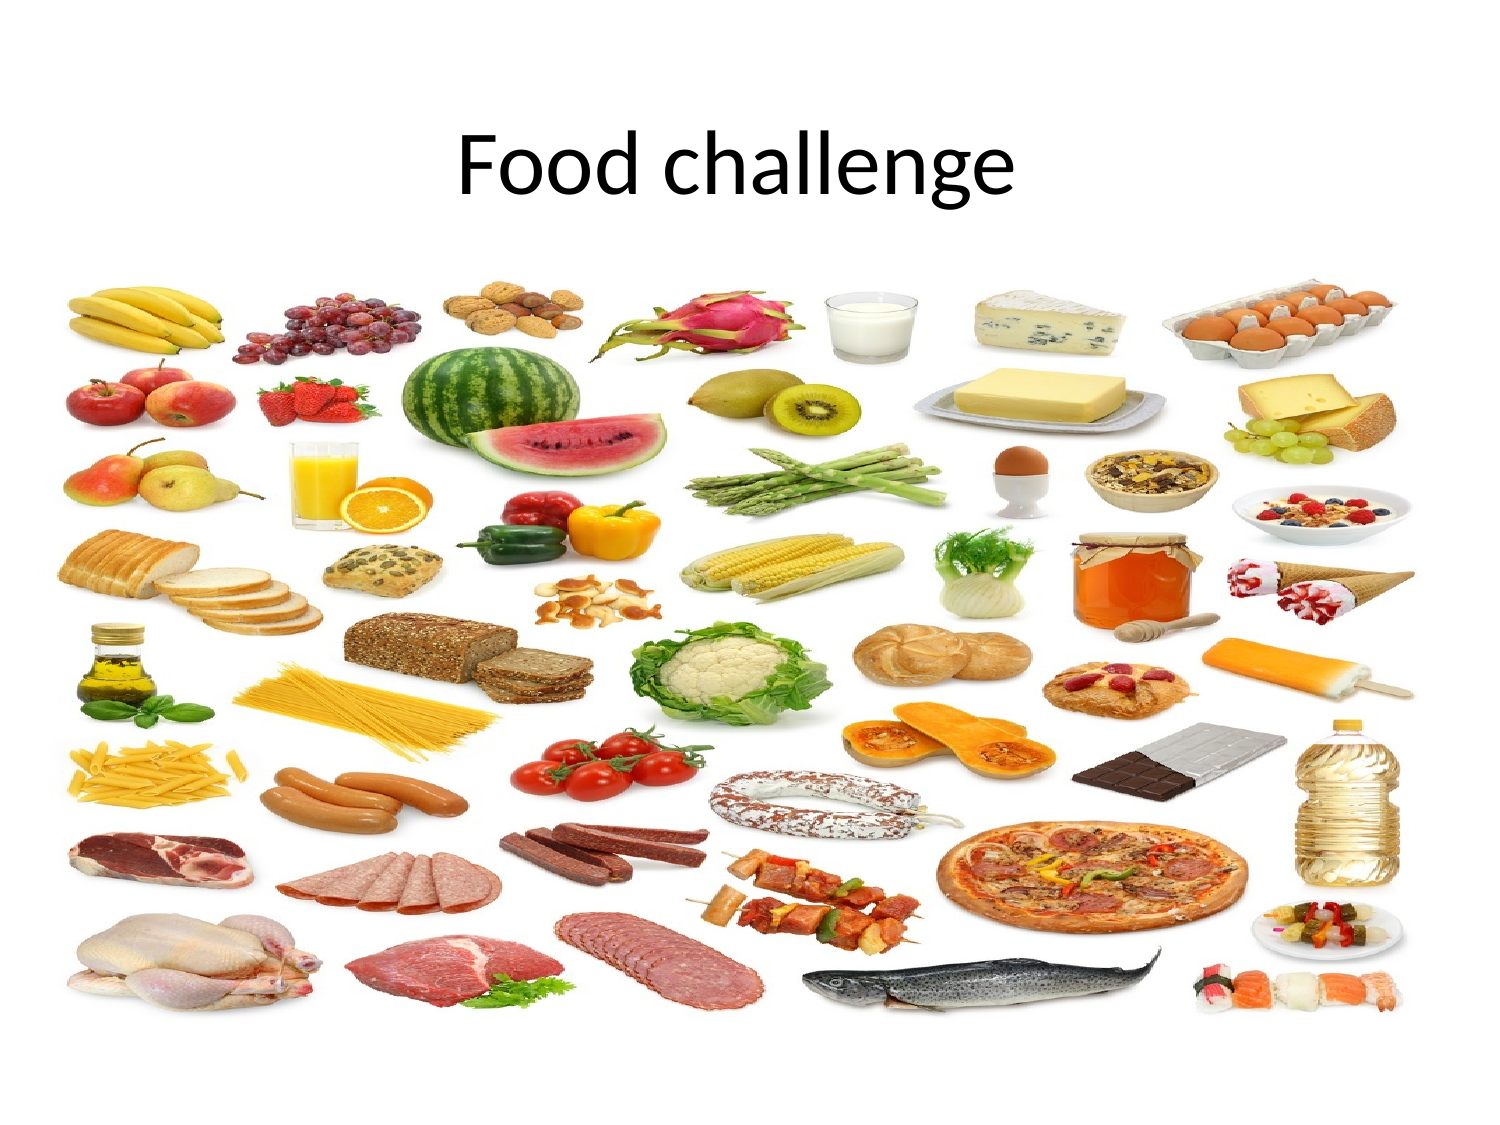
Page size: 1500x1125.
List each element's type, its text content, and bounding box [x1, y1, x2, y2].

title Food challenge [99, 37, 1375, 260]
picture [37, 262, 1434, 1026]
